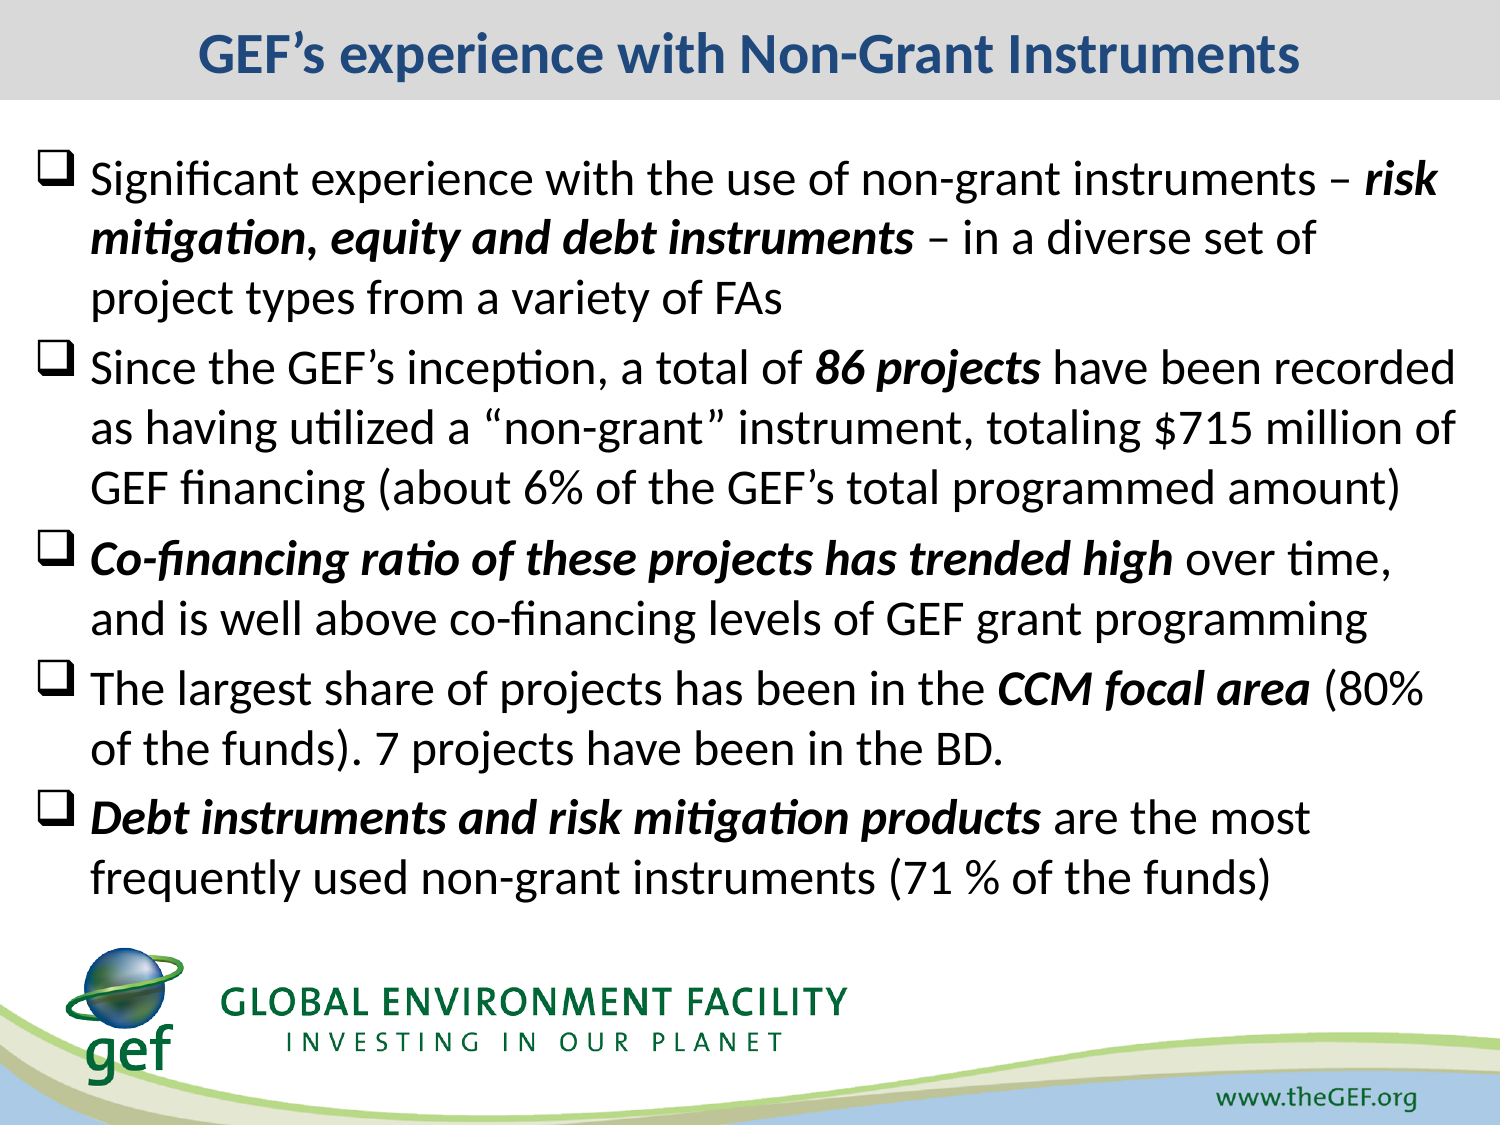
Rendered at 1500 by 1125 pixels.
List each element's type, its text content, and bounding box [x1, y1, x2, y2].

text_box GEF’s experience with Non-Grant Instruments [0, 0, 1500, 100]
list Significant experience with the use of non-grant instruments – risk mitigation, equity and debt instruments – in a diverse set of project types from a variety of FAs Since the GEF’s inception, a total of 86 projects have been recorded as having utilized a “non-grant” instrument, totaling $715 million of GEF financing (about 6% of the GEF’s total programmed amount) Co-financing ratio of these projects has trended high over time, and is well above co-financing levels of GEF grant programming The largest share of projects has been in the CCM focal area (80% of the funds). 7 projects have been in the BD. Debt instruments and risk mitigation products are the most frequently used non-grant instruments (71 % of the funds) [18, 137, 1482, 976]
picture [0, 920, 1500, 1125]
